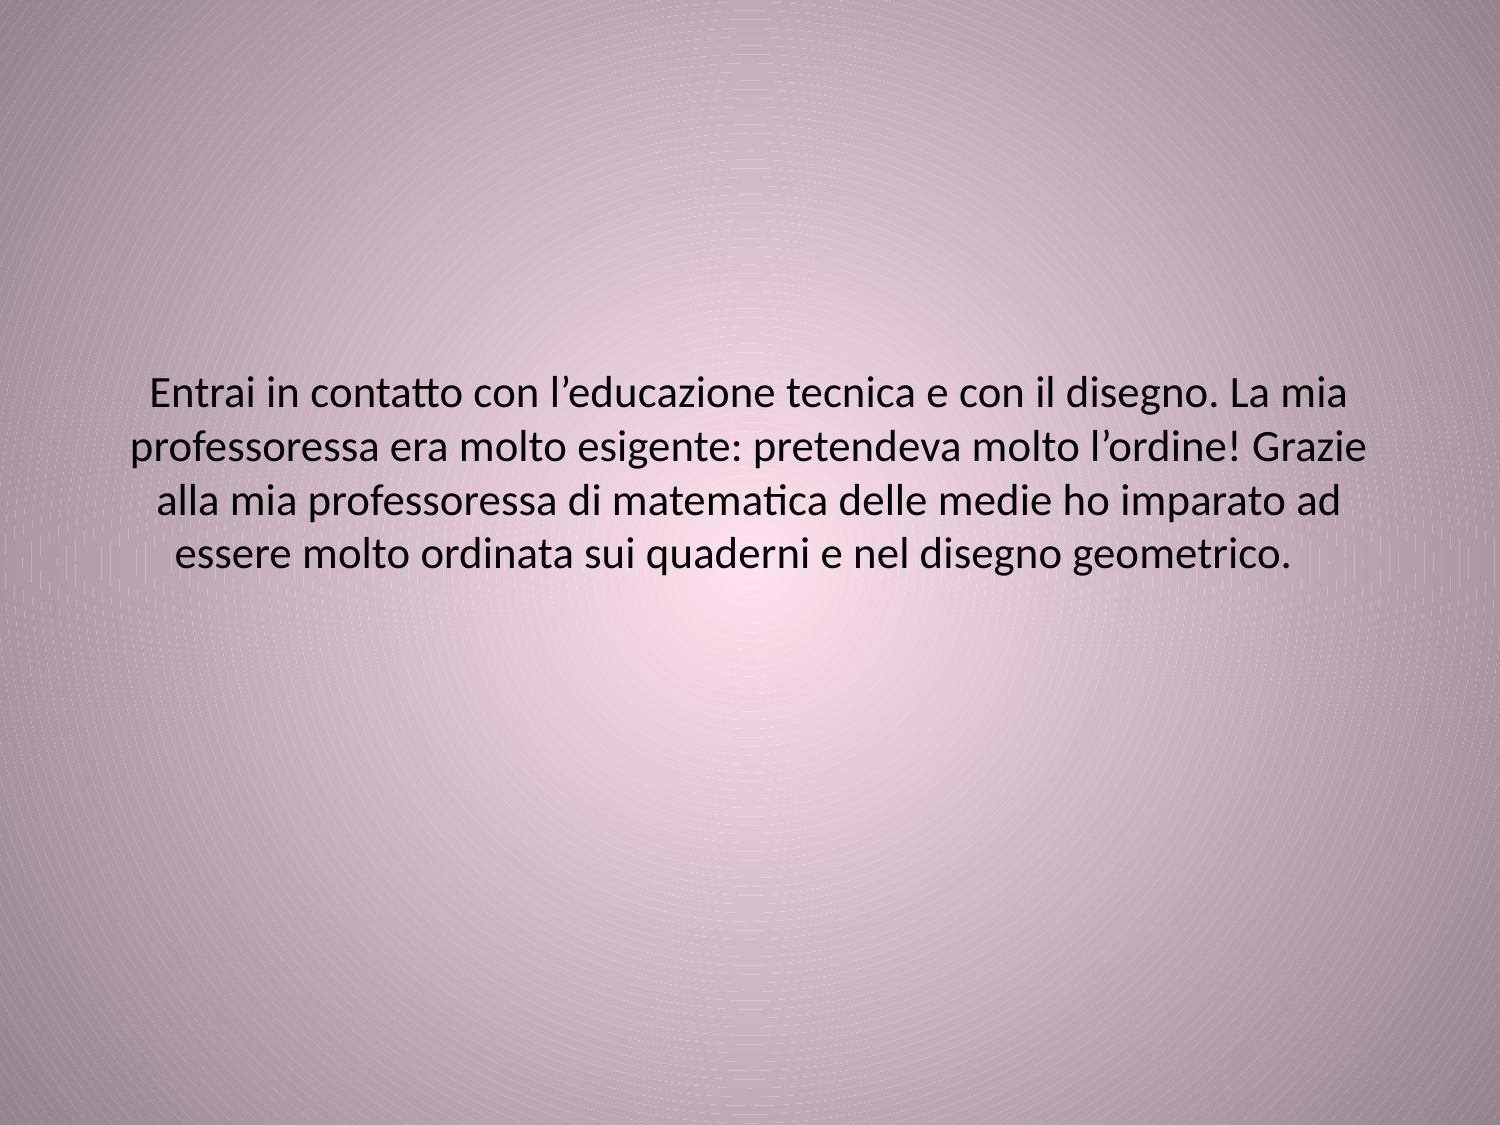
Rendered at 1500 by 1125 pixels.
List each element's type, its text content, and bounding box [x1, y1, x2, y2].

title Entrai in contatto con l’educazione tecnica e con il disegno. La mia professoressa era molto esigente: pretendeva molto l’ordine! Grazie alla mia professoressa di matematica delle medie ho imparato ad essere molto ordinata sui quaderni e nel disegno geometrico. [112, 349, 1388, 591]
